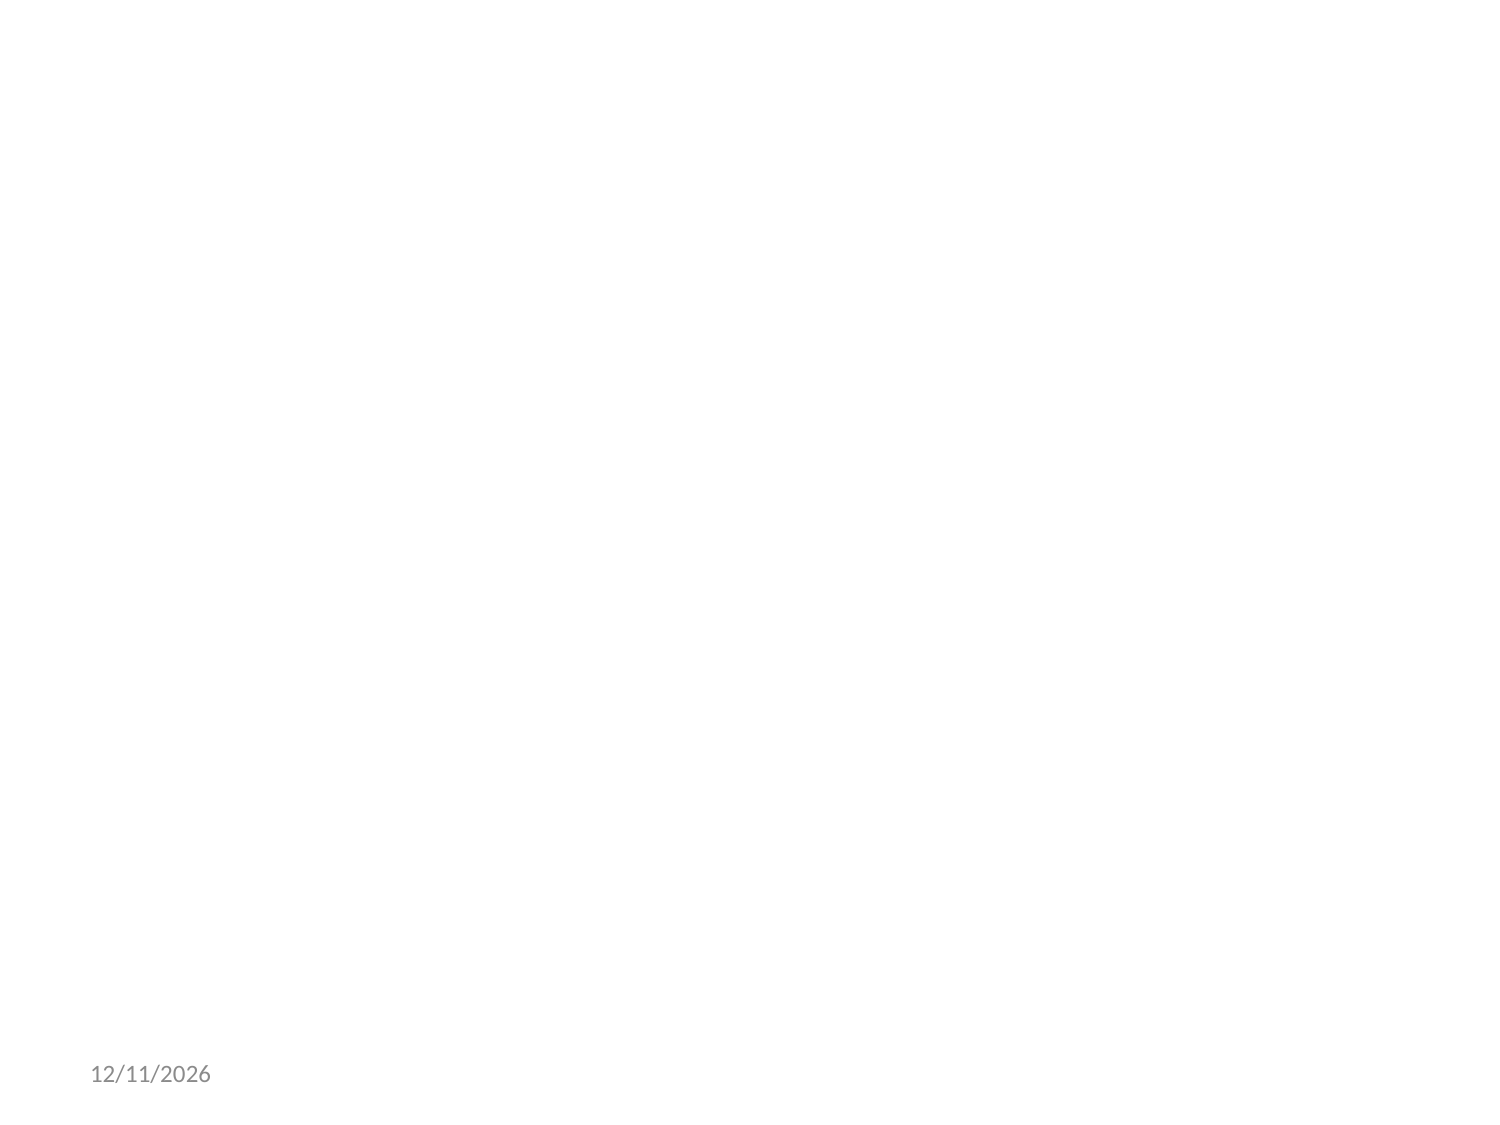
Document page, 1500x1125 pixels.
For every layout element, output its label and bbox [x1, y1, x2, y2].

slide_number [75, 1042, 425, 1103]
